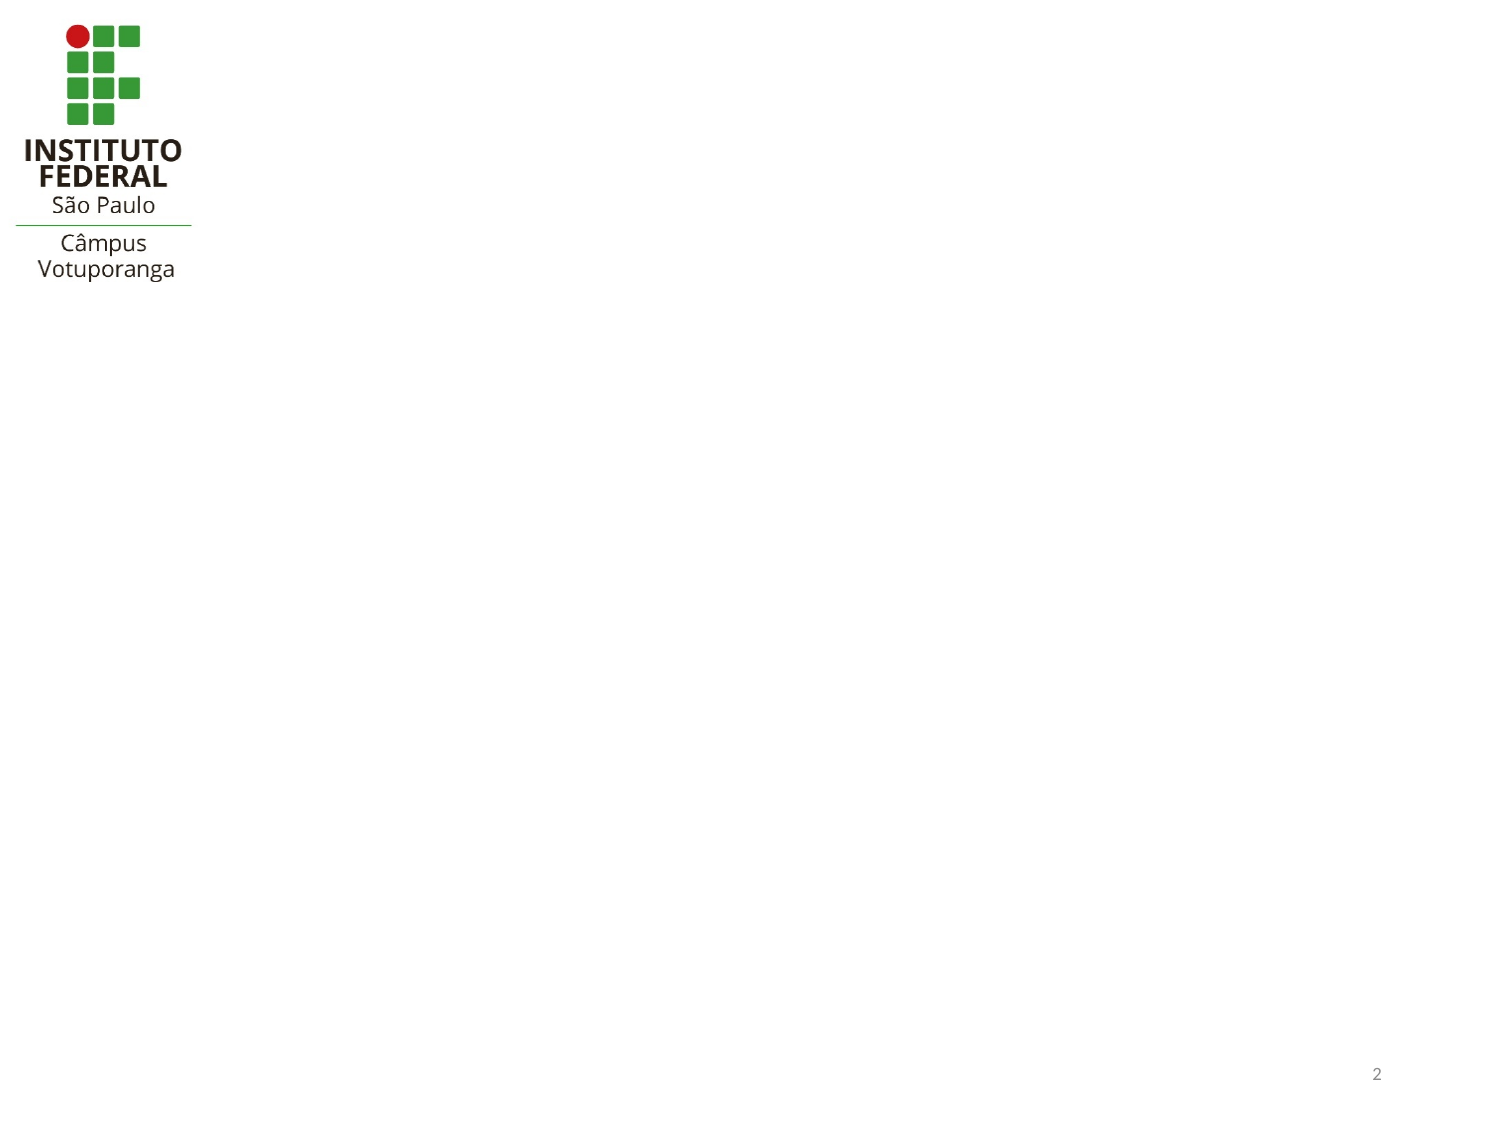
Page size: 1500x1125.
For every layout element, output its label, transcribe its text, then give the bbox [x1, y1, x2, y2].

slide_number 2 [1059, 1042, 1397, 1103]
picture [8, 16, 198, 289]
